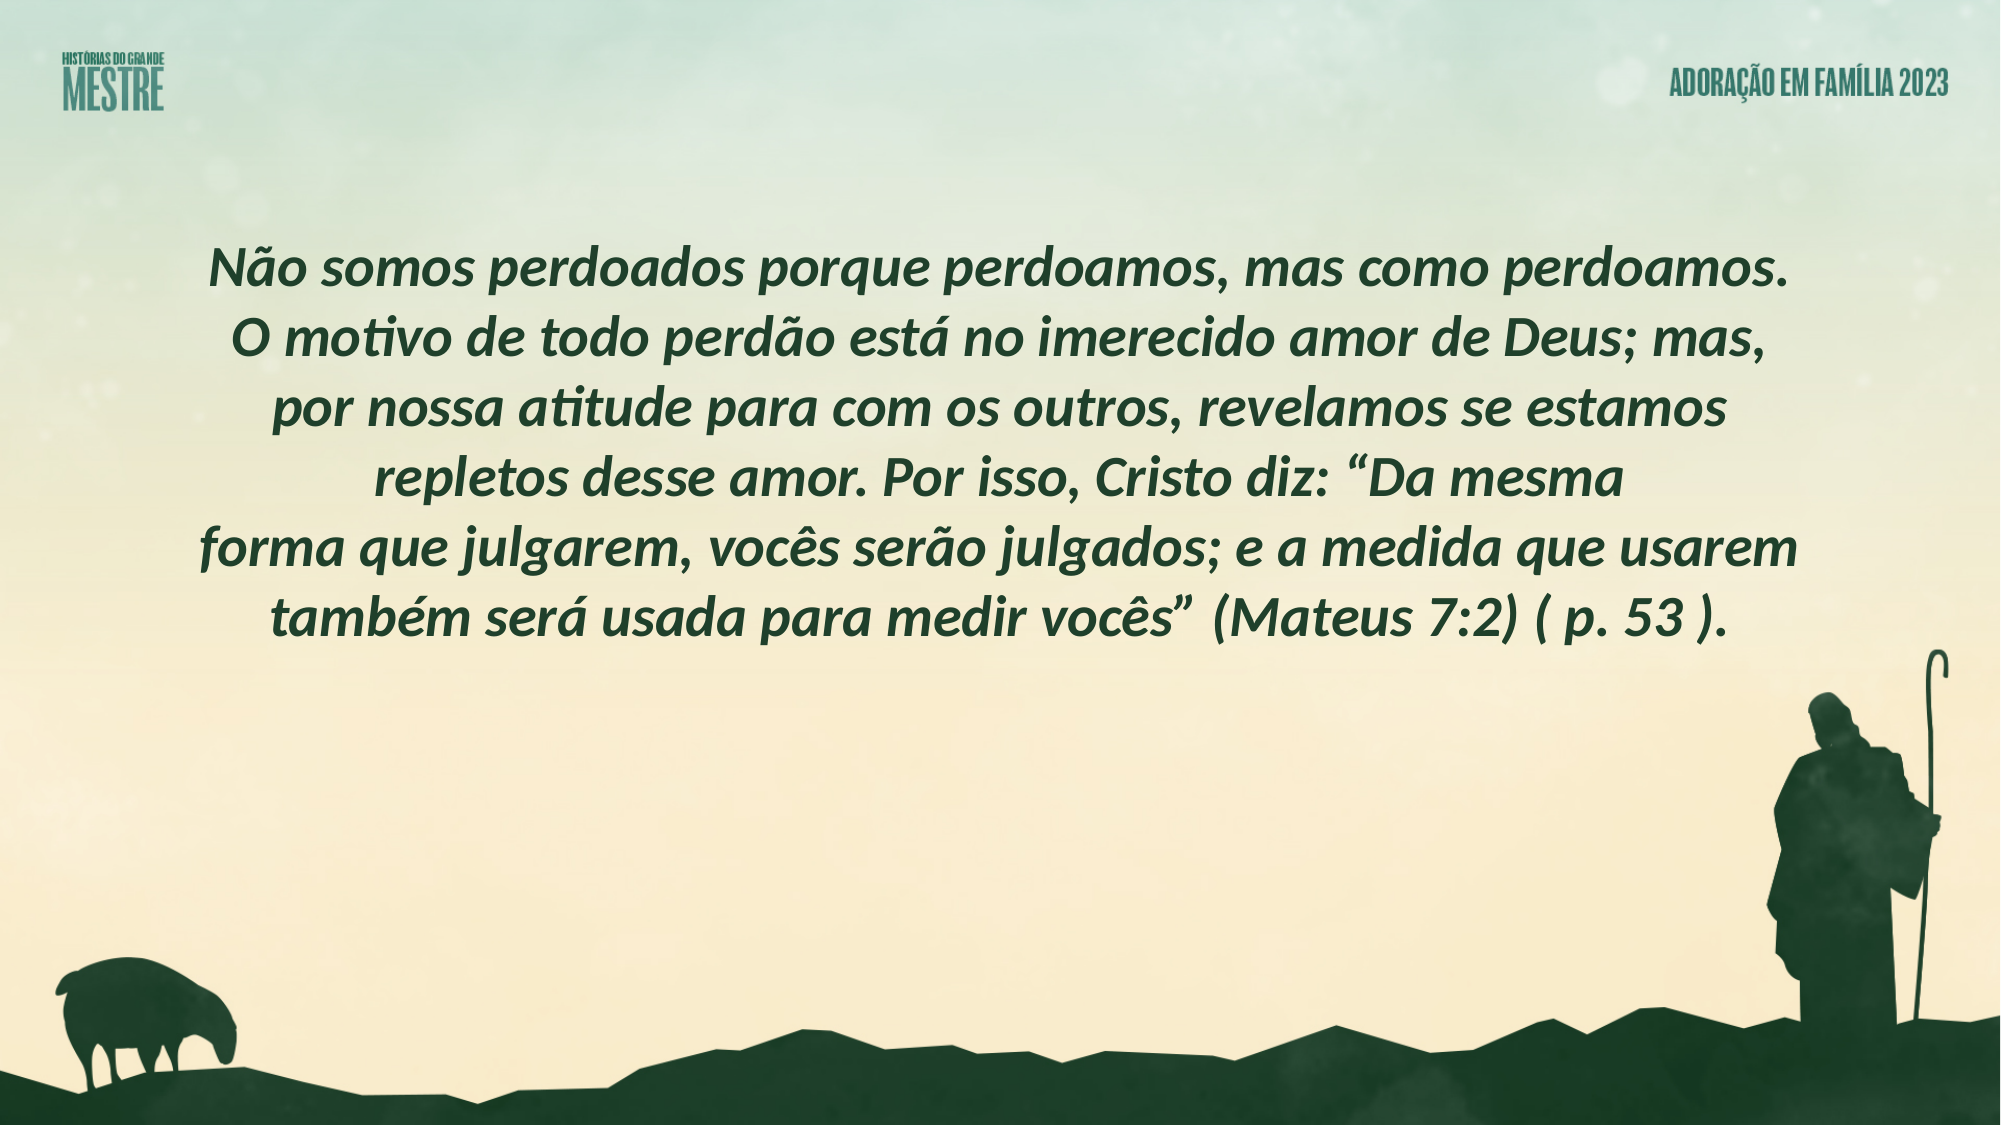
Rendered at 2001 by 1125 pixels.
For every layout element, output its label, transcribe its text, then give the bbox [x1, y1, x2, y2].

picture [0, 0, 2001, 1125]
text_box Não somos perdoados porque perdoamos, mas como perdoamos. O motivo de todo perdão está no imerecido amor de Deus; mas, por nossa atitude para com os outros, revelamos se estamos repletos desse amor. Por isso, Cristo diz: “Da mesma forma que julgarem, vocês serão julgados; e a medida que usarem também será usada para medir vocês” (Mateus 7:2) ( p. 53 ). [178, 220, 1822, 655]
